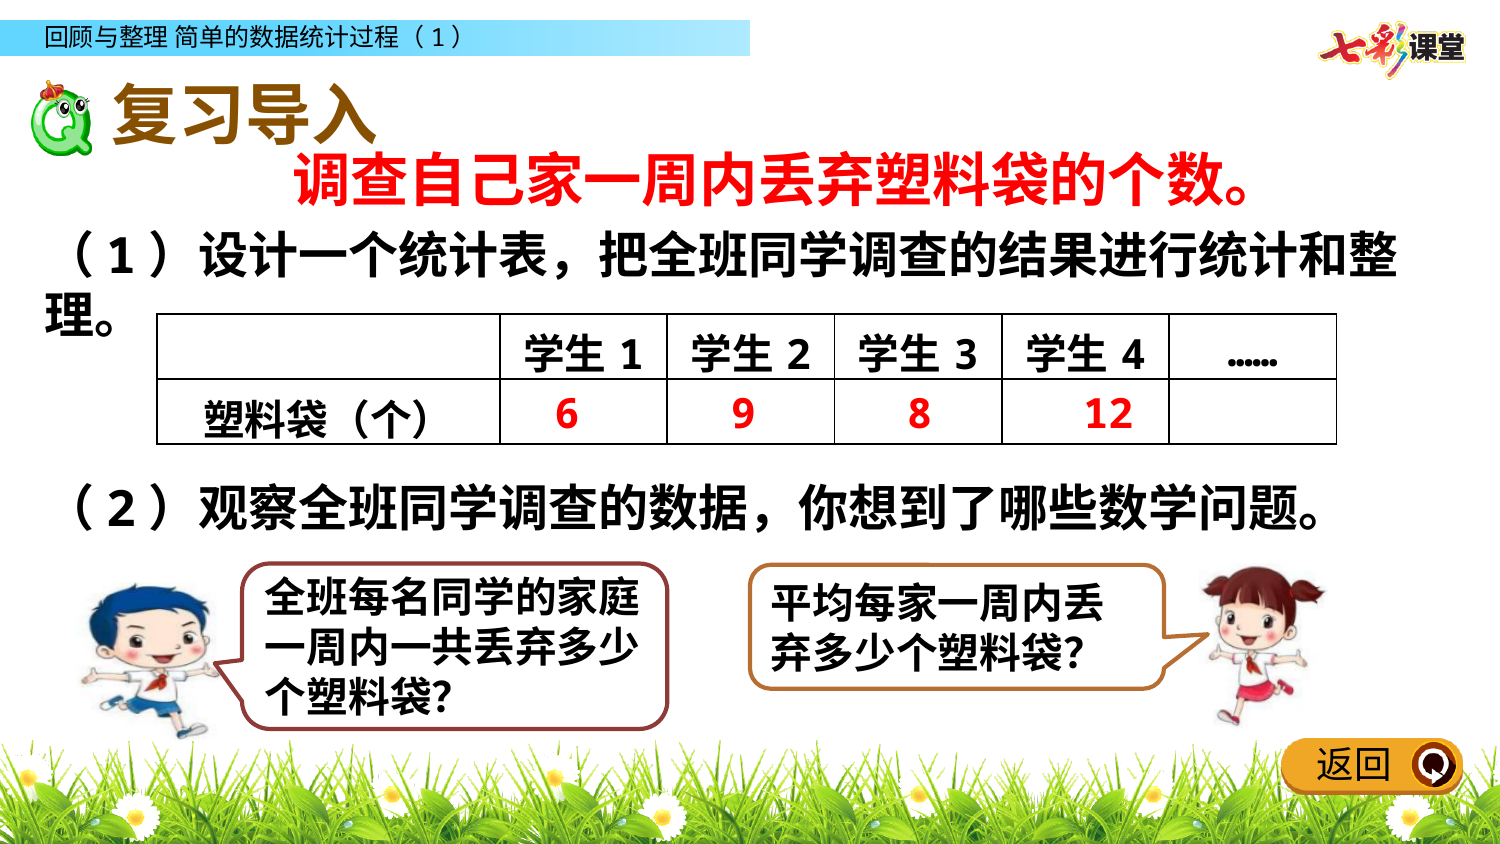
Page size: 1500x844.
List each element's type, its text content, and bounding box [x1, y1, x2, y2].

table_header 学生1 [501, 315, 666, 378]
table_header 学生3 [835, 315, 1001, 378]
table_cell [986, 380, 1001, 443]
table_header …… [1170, 315, 1336, 378]
text_box 平均每家一周内丢弃多少个塑料袋？ [747, 562, 1193, 691]
picture [0, 582, 1500, 844]
table_cell [1003, 380, 1068, 443]
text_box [1281, 733, 1464, 795]
table_cell [1162, 380, 1168, 443]
text_box （1）设计一个统计表，把全班同学调查的结果进行统计和整理。 [29, 216, 1459, 351]
picture [31, 80, 92, 156]
text_box 12 [1068, 379, 1162, 445]
picture [1316, 20, 1468, 80]
text_box 复习导入 [100, 67, 404, 159]
table_header 学生4 [1003, 315, 1168, 378]
text_box 8 [892, 379, 986, 444]
text_box 6 [539, 379, 633, 444]
table_cell 塑料袋（个） [158, 380, 499, 443]
text_box 9 [716, 379, 810, 444]
table_cell [810, 380, 834, 443]
table_header [158, 315, 499, 378]
table_cell [633, 380, 666, 443]
table_cell [668, 380, 716, 443]
table_header 学生2 [668, 315, 834, 378]
text_box （2）观察全班同学调查的数据，你想到了哪些数学问题。 [29, 469, 1325, 544]
table_cell [501, 380, 539, 443]
text_box 调查自己家一周内丢弃塑料袋的个数。 [277, 135, 1483, 220]
picture [1198, 563, 1328, 730]
table_cell [835, 380, 892, 443]
text_box 全班每名同学的家庭 一周内一共丢弃多少个塑料袋？ [227, 561, 670, 732]
table_cell [1170, 380, 1336, 443]
